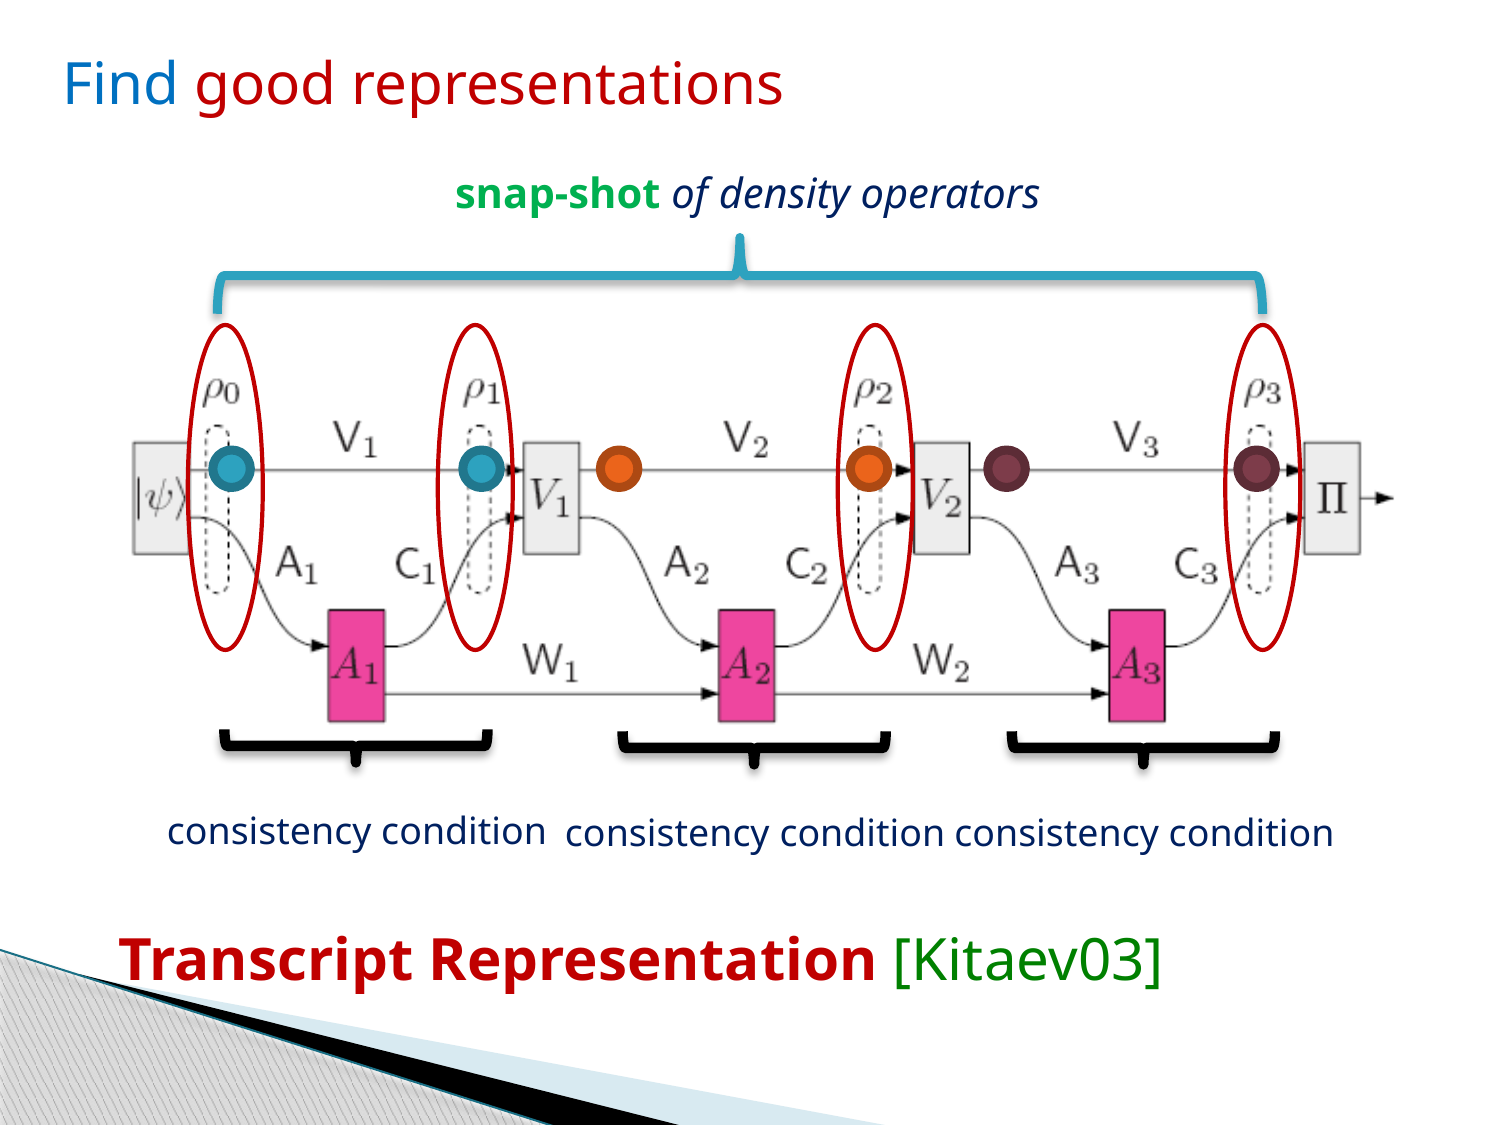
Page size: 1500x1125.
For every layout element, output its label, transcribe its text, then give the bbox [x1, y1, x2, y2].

text_box [1248, 325, 1277, 337]
text_box consistency condition [939, 801, 1350, 862]
text_box consistency condition [152, 799, 563, 860]
text_box consistency condition [550, 801, 939, 862]
text_box snap-shot of density operators [440, 159, 1056, 225]
picture [49, 337, 1464, 763]
text_box [461, 325, 490, 337]
text_box Transcript Representation [Kitaev03] [103, 914, 1194, 999]
text_box [211, 325, 240, 337]
text_box [861, 325, 890, 337]
text_box Find good representations [47, 39, 800, 124]
text_box [212, 233, 1268, 314]
